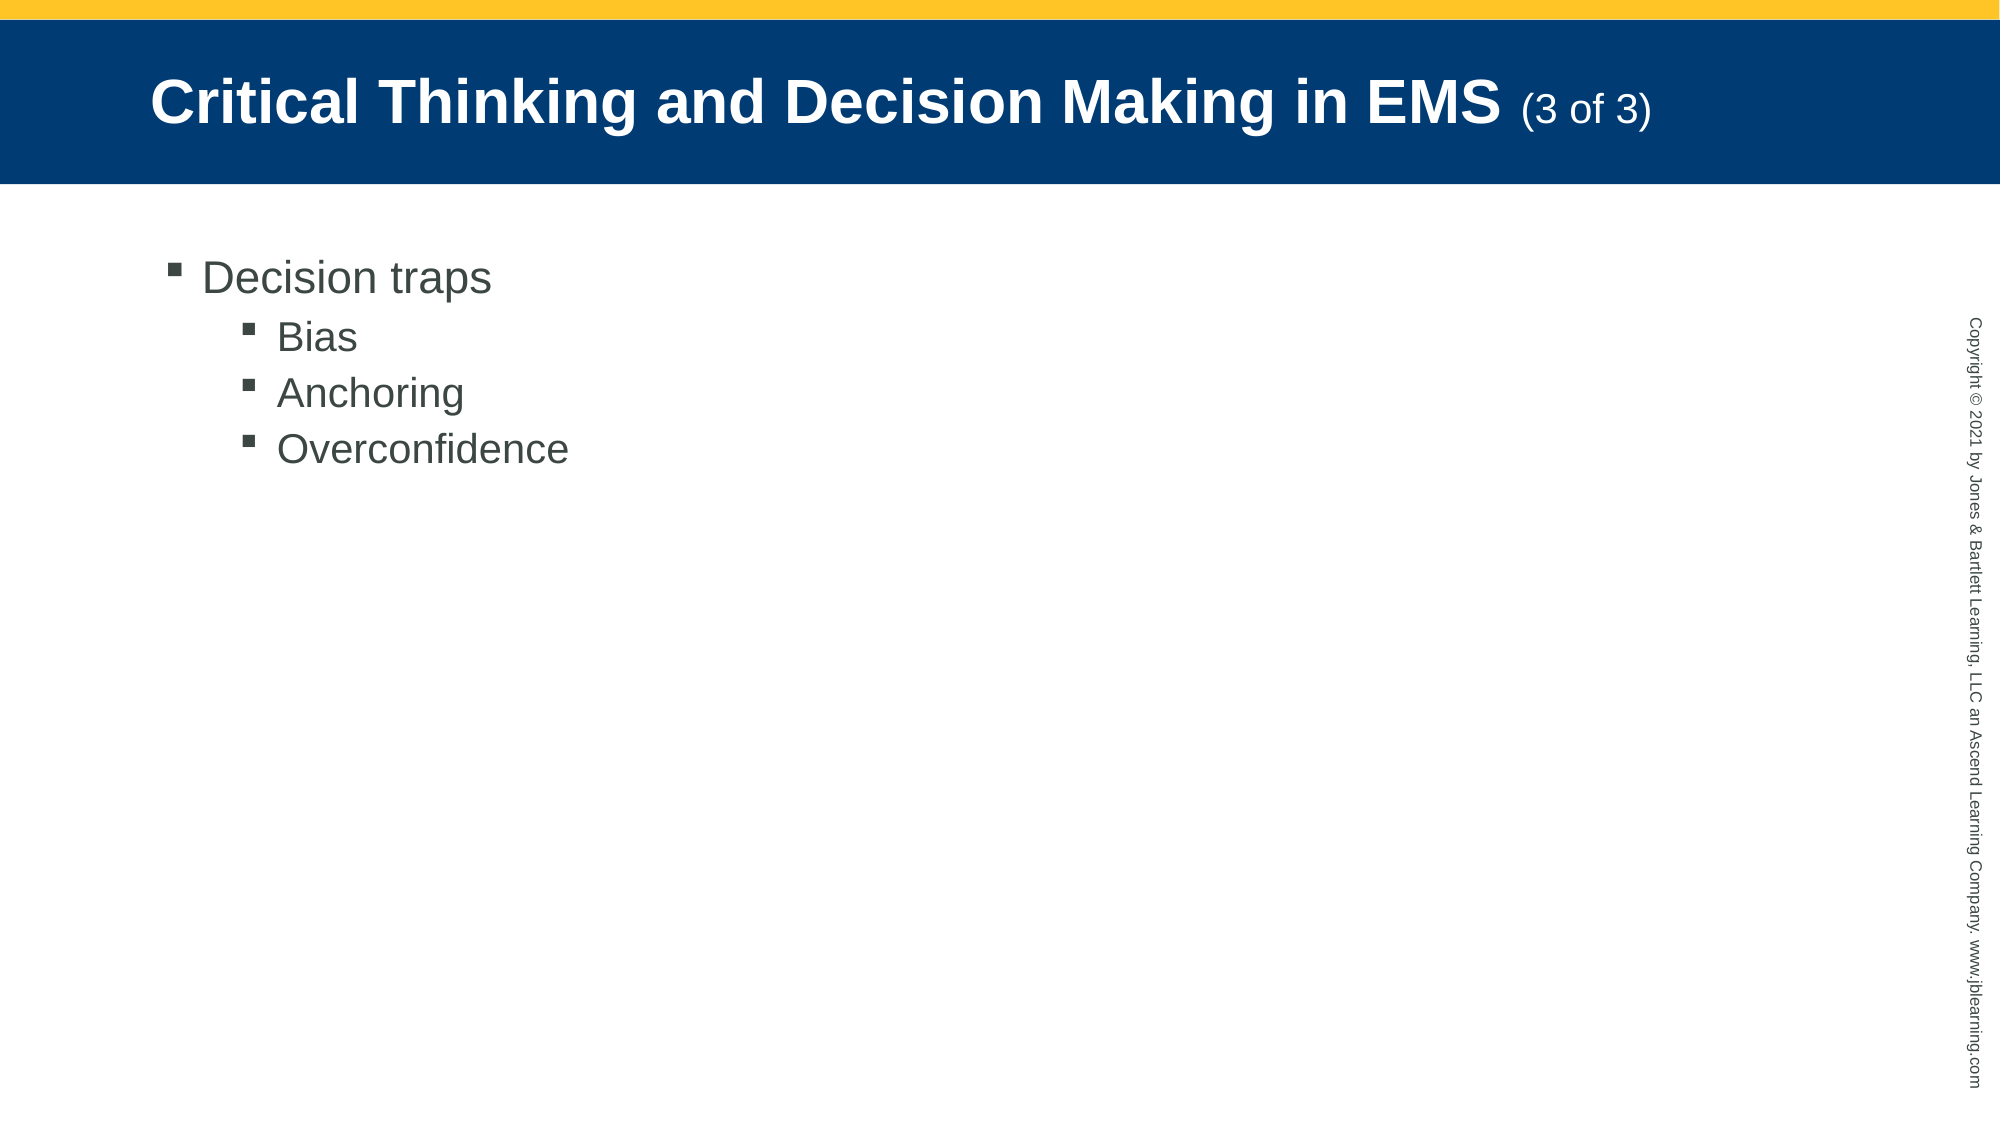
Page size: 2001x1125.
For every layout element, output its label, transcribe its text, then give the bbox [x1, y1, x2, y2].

list Decision traps Bias Anchoring Overconfidence [149, 240, 1800, 1029]
title Critical Thinking and Decision Making in EMS (3 of 3) [0, 19, 2000, 185]
